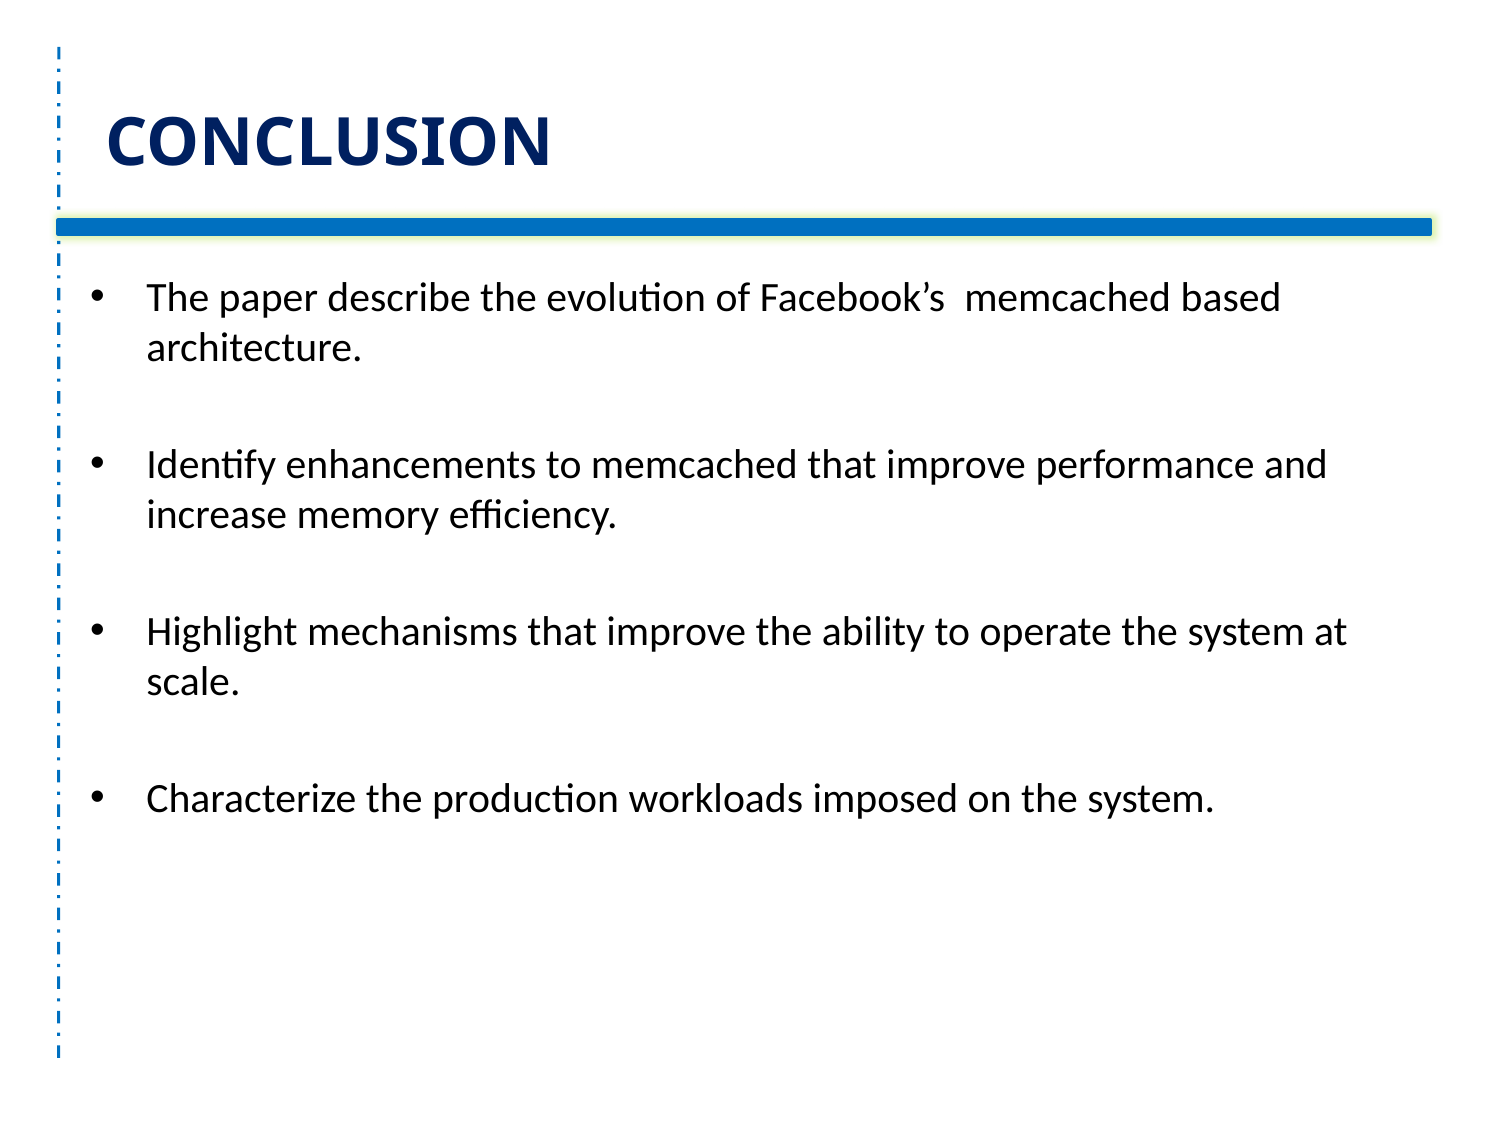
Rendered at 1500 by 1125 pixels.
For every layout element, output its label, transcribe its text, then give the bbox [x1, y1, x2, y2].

list The paper describe the evolution of Facebook’s memcached based architecture. Identify enhancements to memcached that improve performance and increase memory efficiency. Highlight mechanisms that improve the ability to operate the system at scale. Characterize the production workloads imposed on the system. [75, 262, 1425, 1055]
text_box [56, 218, 1432, 236]
title CONCLUSION [75, 45, 1425, 211]
